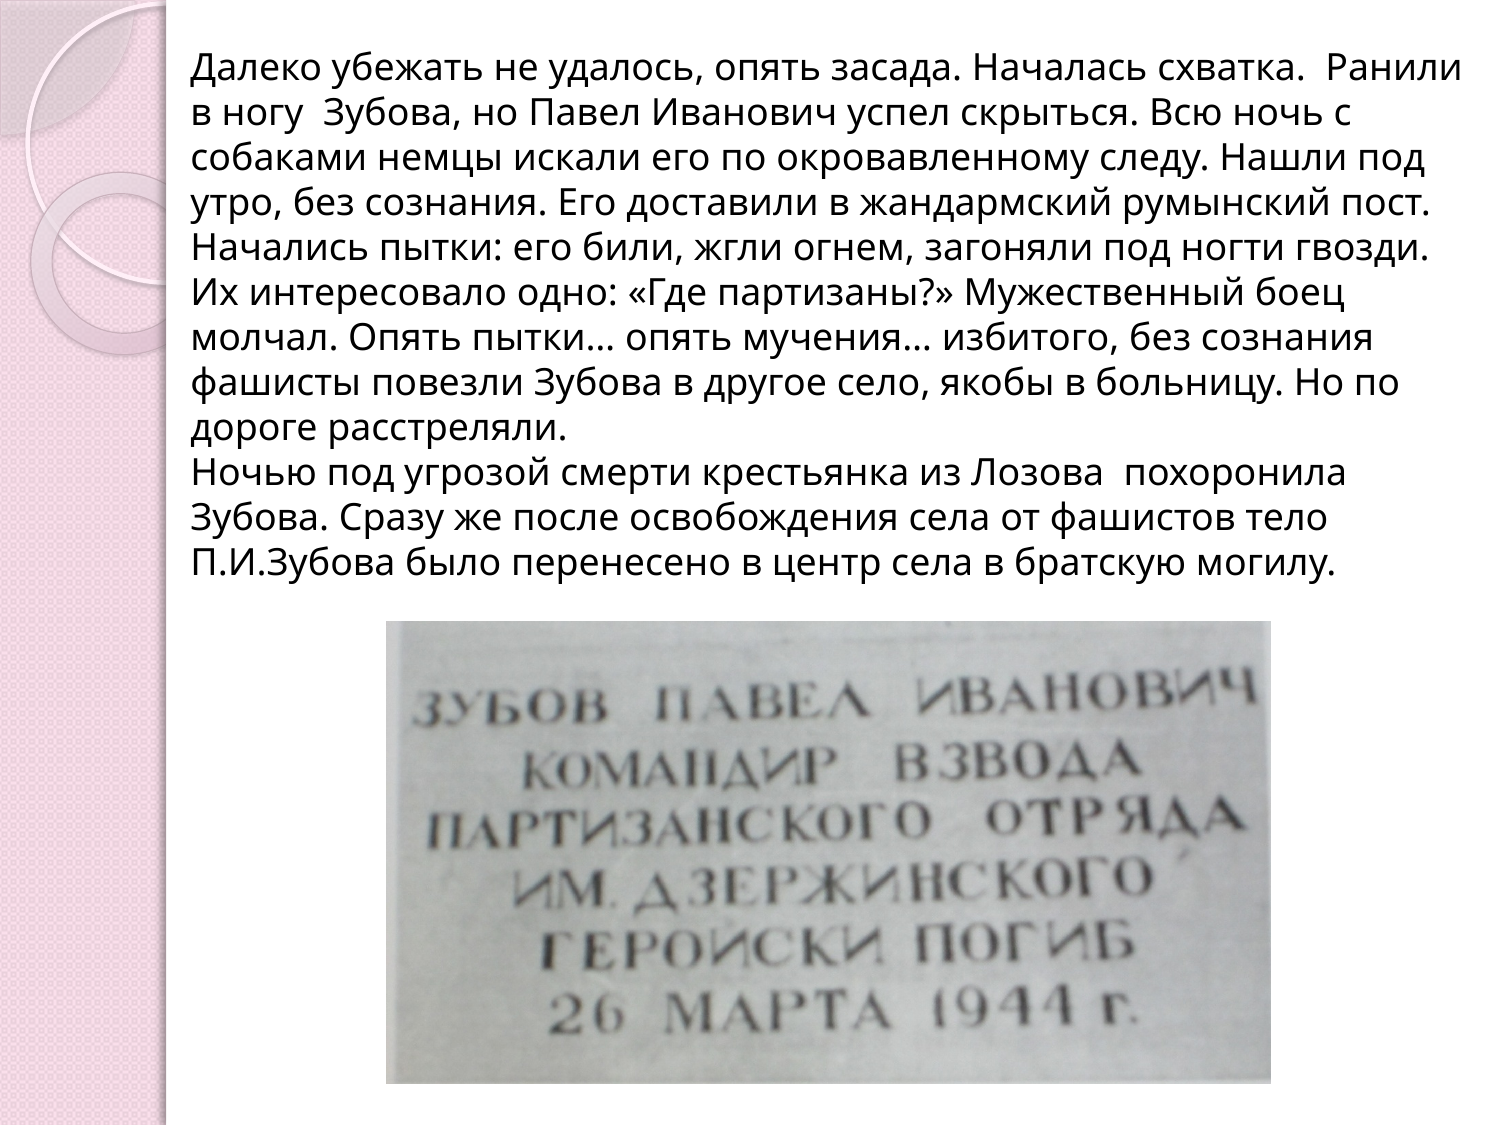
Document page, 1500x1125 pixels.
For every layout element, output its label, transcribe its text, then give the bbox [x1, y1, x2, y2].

text_box Далеко убежать не удалось, опять засада. Началась схватка. Ранили в ногу Зубова, но Павел Иванович успел скрыться. Всю ночь с собаками немцы искали его по окровавленному следу. Нашли под утро, без сознания. Его доставили в жандармский румынский пост. Начались пытки: его били, жгли огнем, загоняли под ногти гвозди. Их интересовало одно: «Где партизаны?» Мужественный боец молчал. Опять пытки… опять мучения… избитого, без сознания фашисты повезли Зубова в другое село, якобы в больницу. Но по дороге расстреляли. Ночью под угрозой смерти крестьянка из Лозова похоронила Зубова. Сразу же после освобождения села от фашистов тело П.И.Зубова было перенесено в центр села в братскую могилу. [175, 35, 1500, 680]
picture [386, 620, 1272, 1084]
